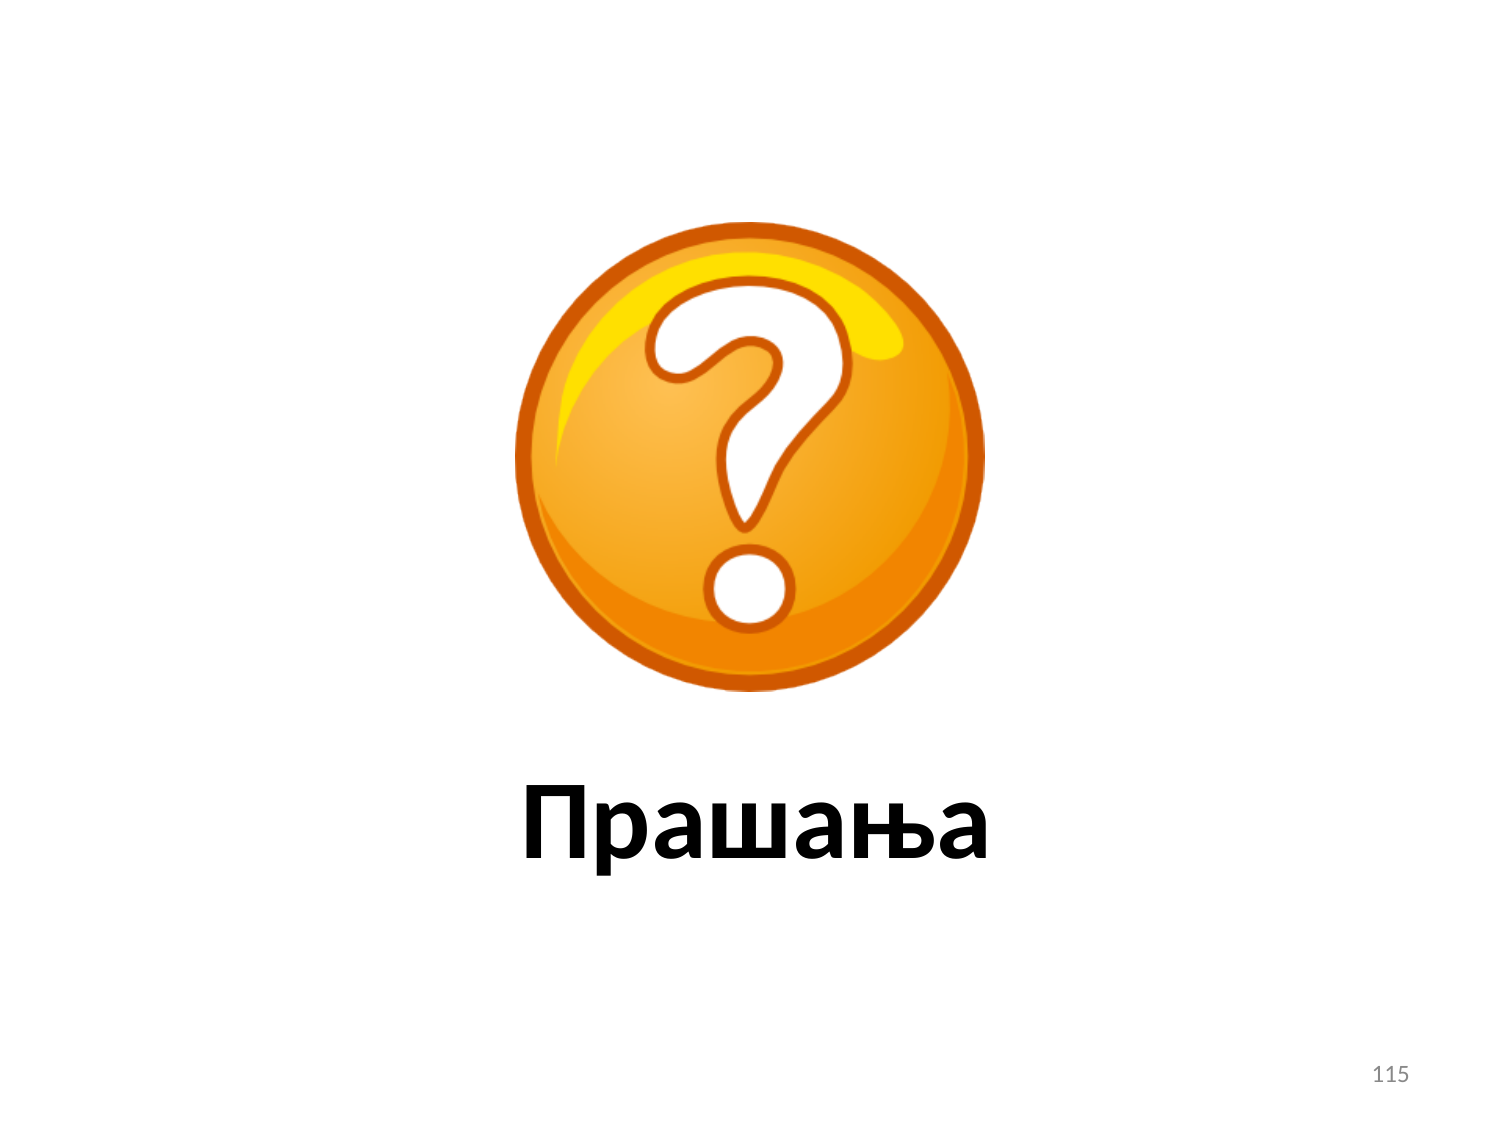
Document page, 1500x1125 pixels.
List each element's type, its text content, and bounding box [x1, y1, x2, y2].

slide_number 115 [1074, 1042, 1425, 1103]
picture [515, 222, 985, 692]
text_box Прашања [505, 738, 1008, 888]
